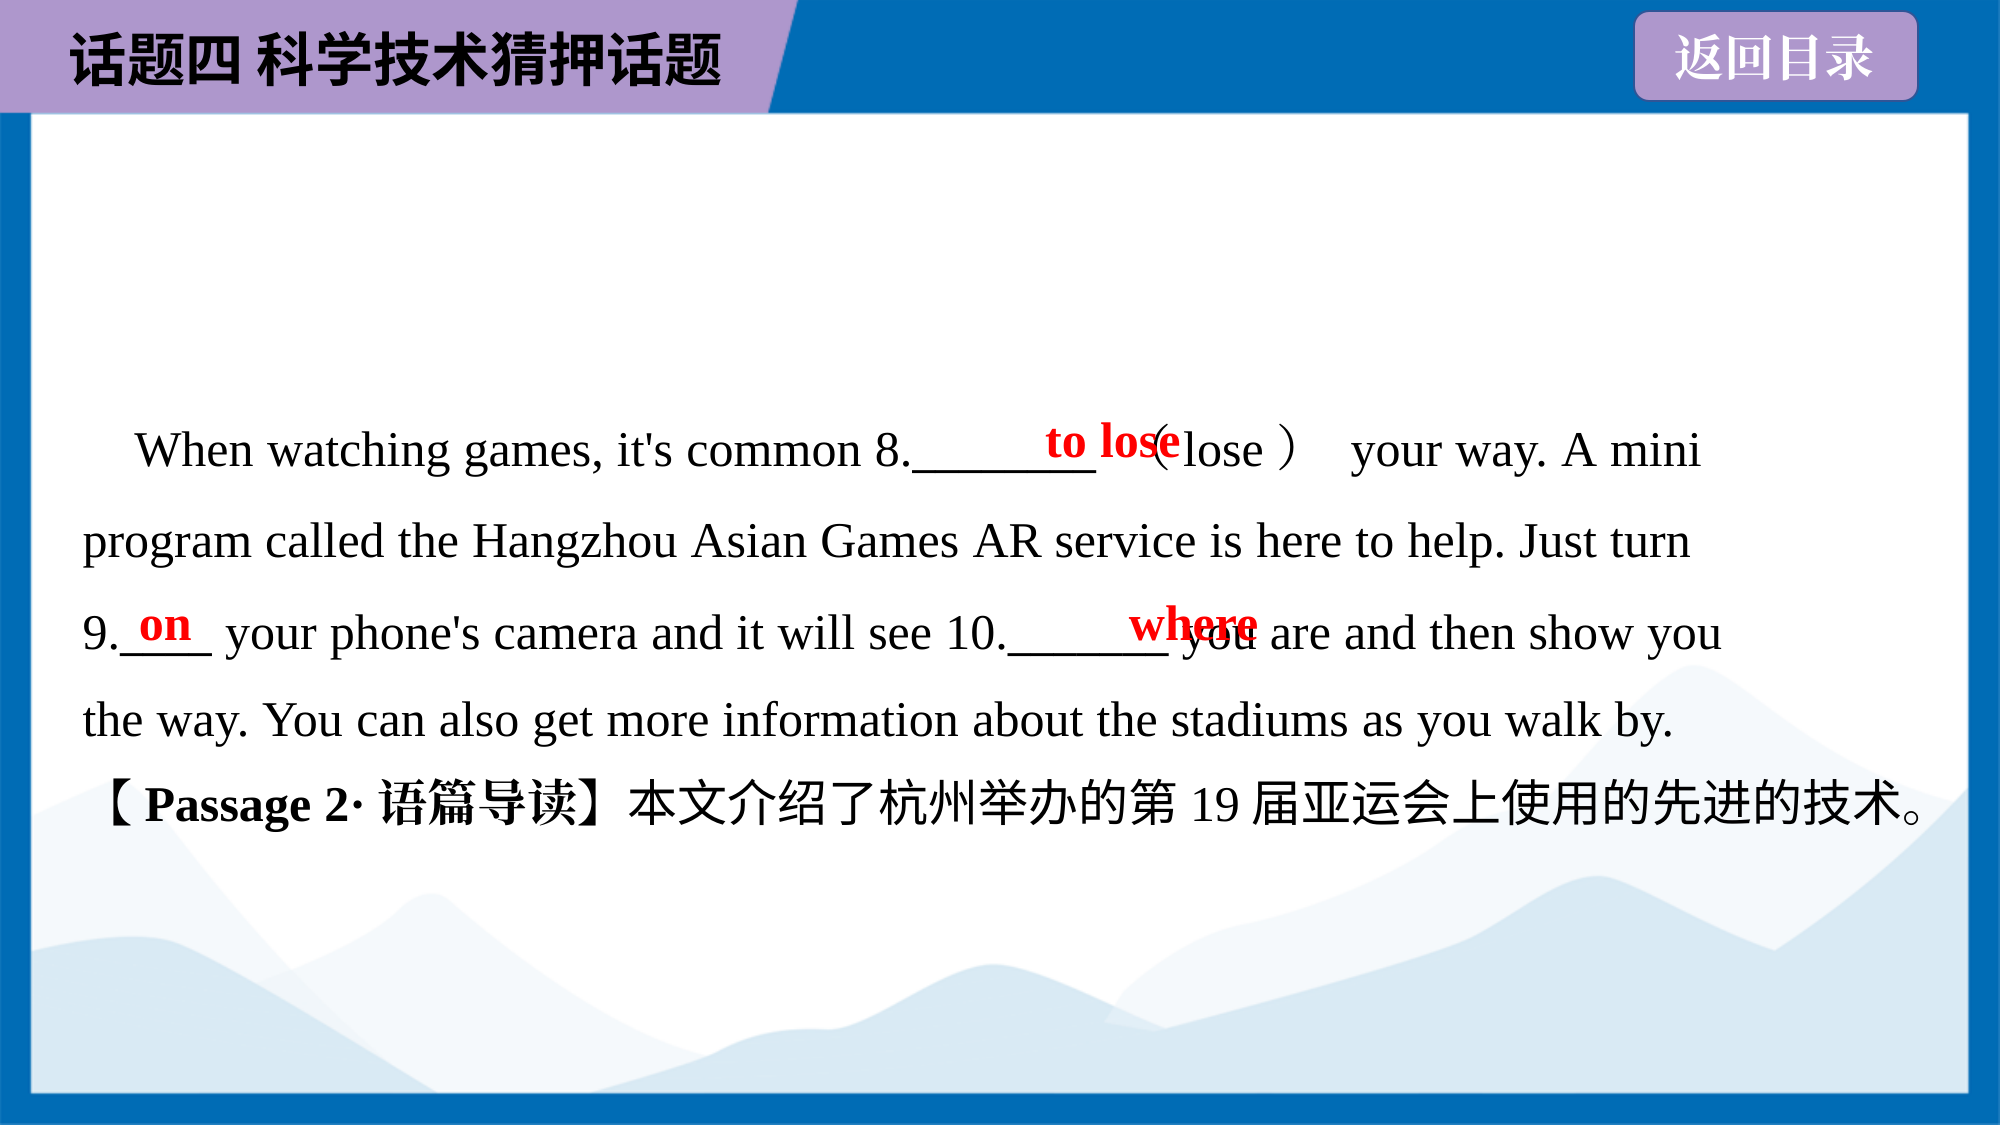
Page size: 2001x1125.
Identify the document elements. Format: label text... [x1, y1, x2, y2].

picture [0, 0, 2000, 1125]
text_box When watching games, it's common 8.________ （lose） your way. A mini program called the Hangzhou Asian Games AR service is here to help. Just turn 9.____ your phone's camera and it will see 10._______ you are and then show you the way. You can also get more information about the stadiums as you walk by. [82, 384, 1917, 738]
text_box 【Passage 2·语篇导读】本文介绍了杭州举办的第19届亚运会上使用的先进的技术。 [82, 743, 1942, 822]
text_box on [120, 563, 210, 642]
text_box to lose [1021, 379, 1205, 458]
text_box where [1110, 563, 1277, 642]
